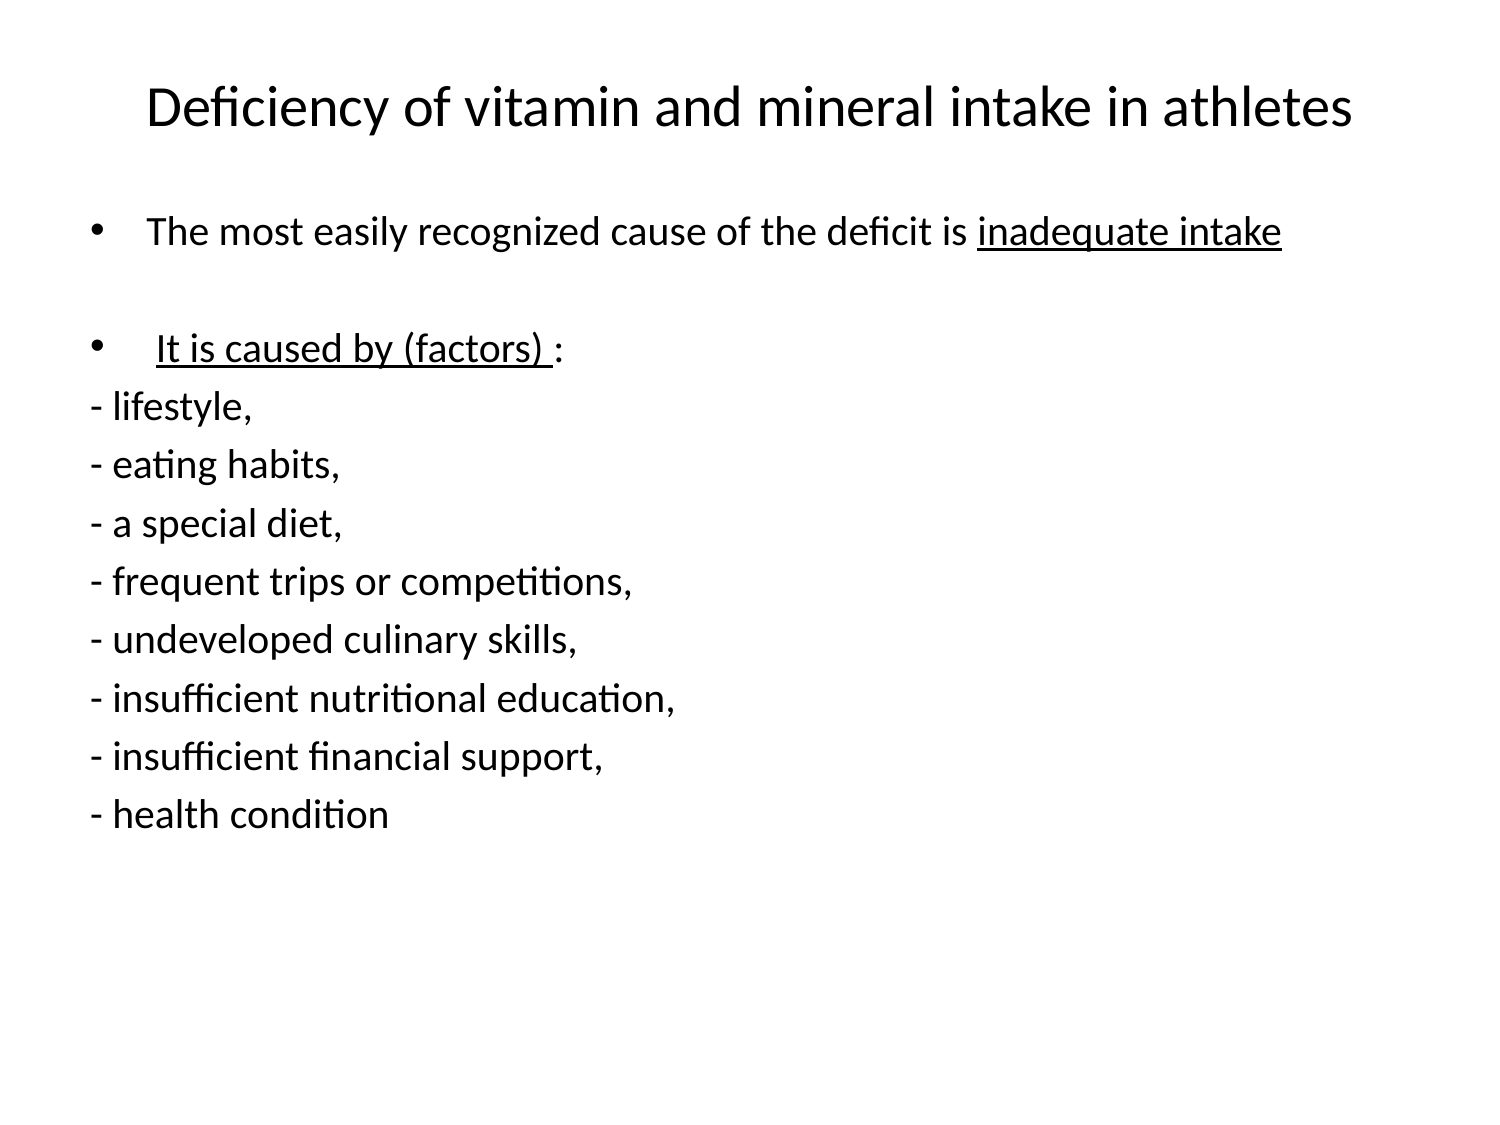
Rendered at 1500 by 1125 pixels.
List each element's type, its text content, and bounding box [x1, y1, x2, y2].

list The most easily recognized cause of the deficit is inadequate intake It is caused by (factors) : - lifestyle, - eating habits, - a special diet, - frequent trips or competitions, - undeveloped culinary skills, - insufficient nutritional education, - insufficient financial support, - health condition [75, 196, 1425, 939]
title Deficiency of vitamin and mineral intake in athletes [75, 45, 1425, 161]
